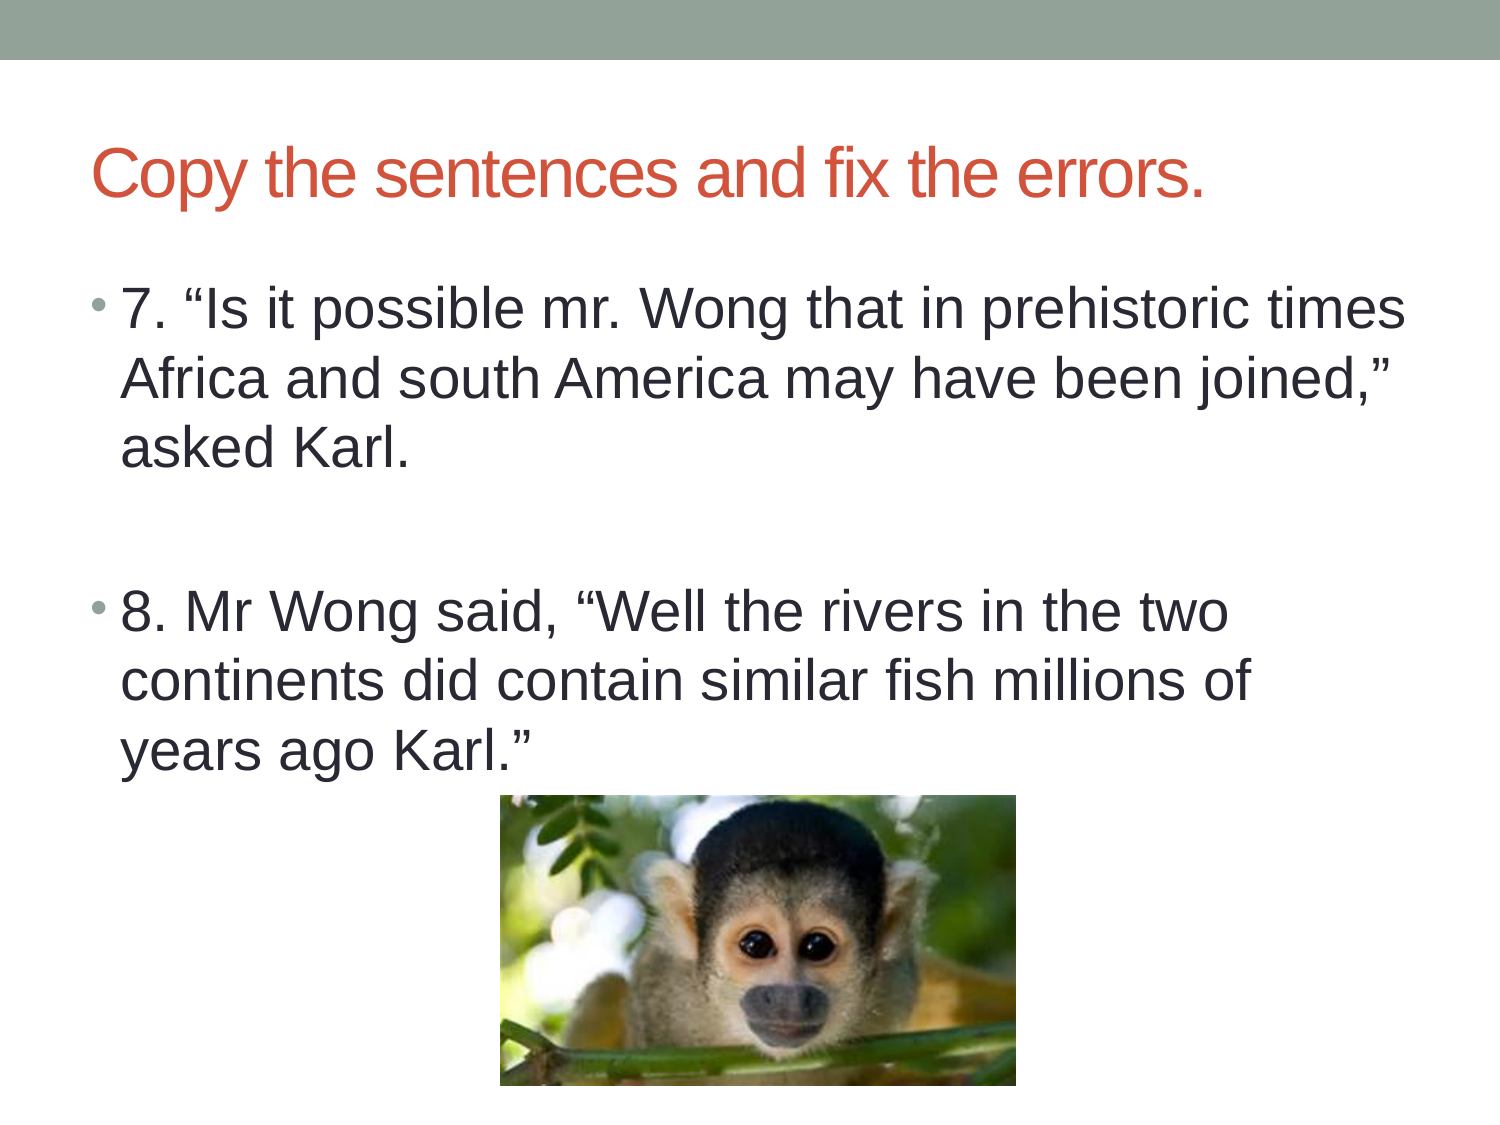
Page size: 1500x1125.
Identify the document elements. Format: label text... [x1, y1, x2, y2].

picture [499, 795, 1017, 1087]
list 7. “Is it possible mr. Wong that in prehistoric times Africa and south America may have been joined,” asked Karl. 8. Mr Wong said, “Well the rivers in the two continents did contain similar fish millions of years ago Karl.” [75, 262, 1425, 1063]
title Copy the sentences and fix the errors. [75, 87, 1425, 250]
